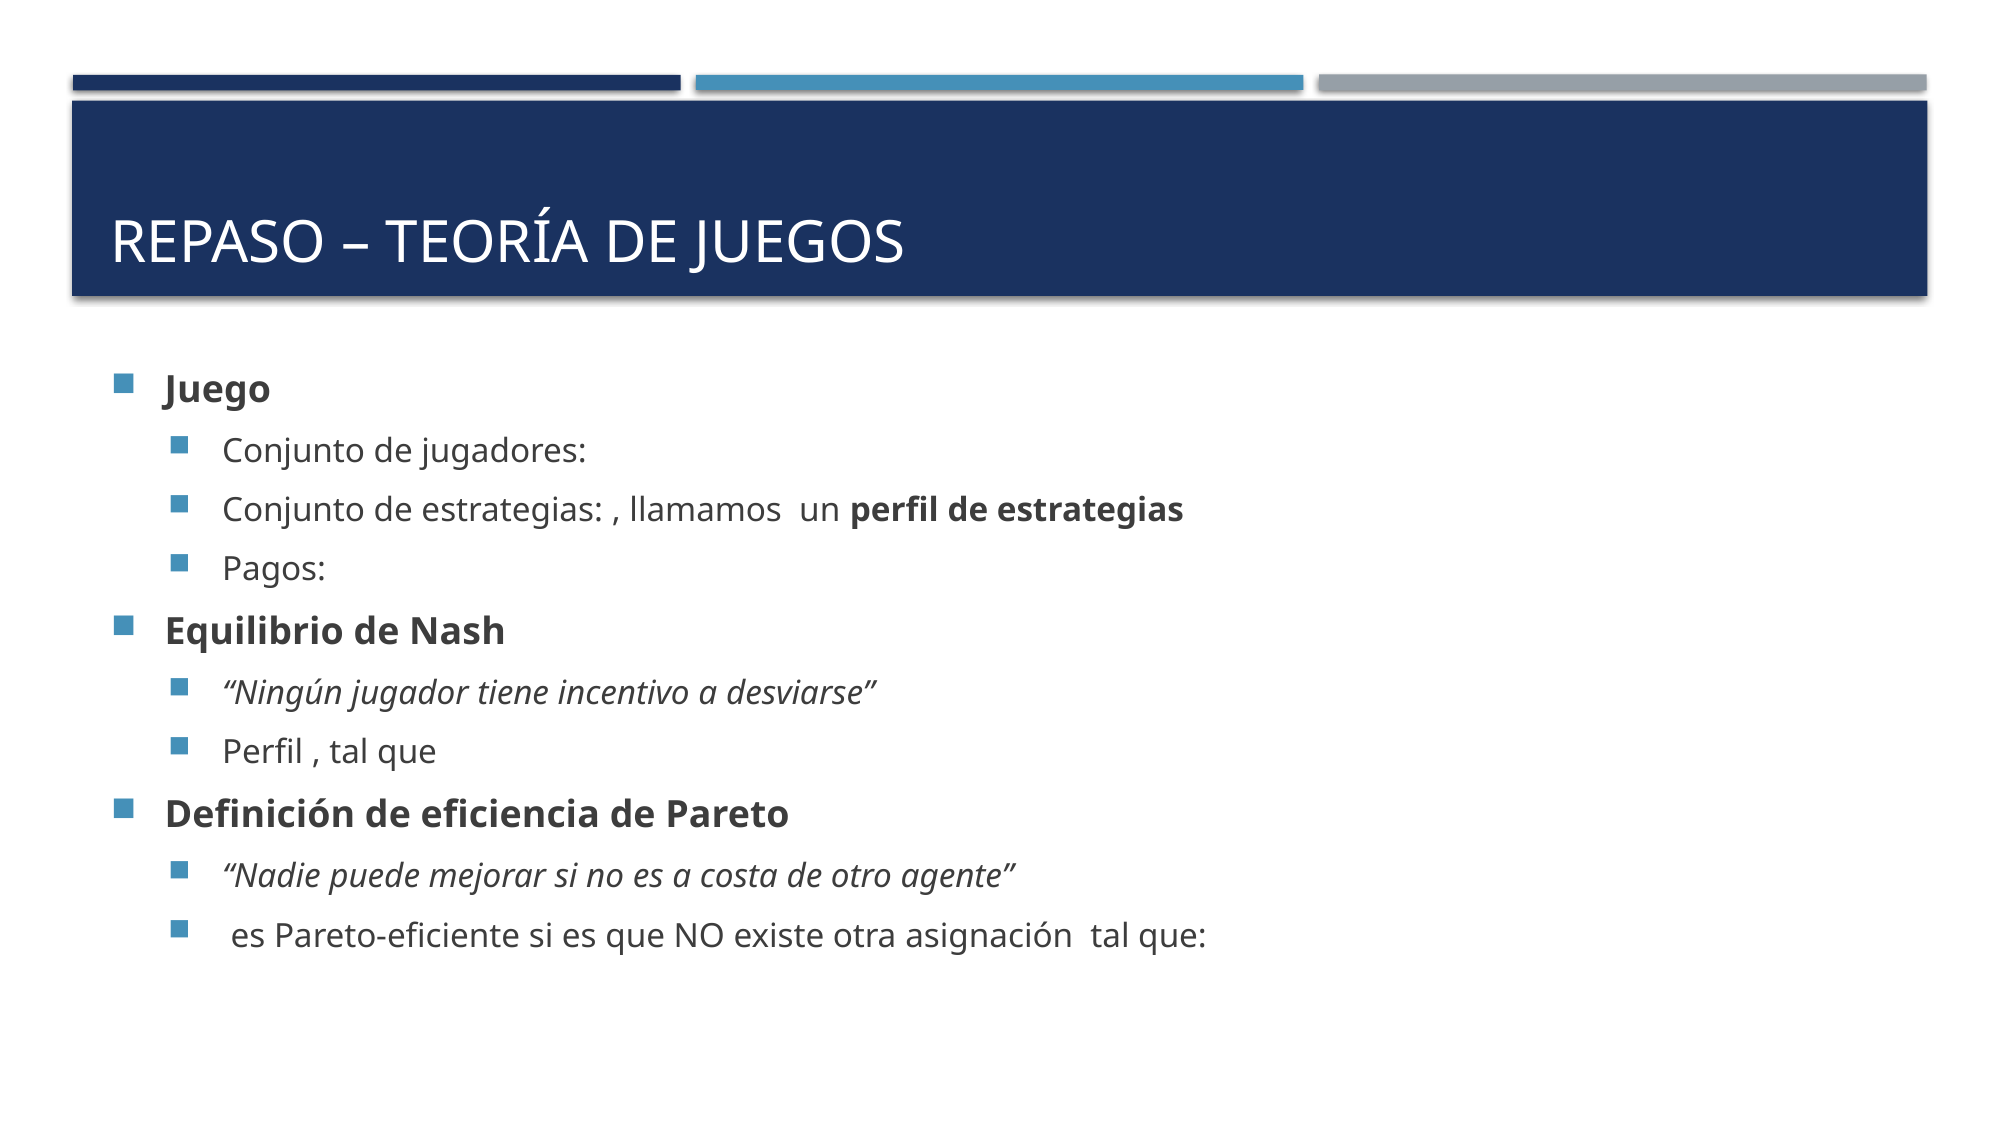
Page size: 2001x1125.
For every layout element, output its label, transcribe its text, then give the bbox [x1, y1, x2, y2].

title Repaso – Teoría de juegos [95, 115, 1905, 282]
